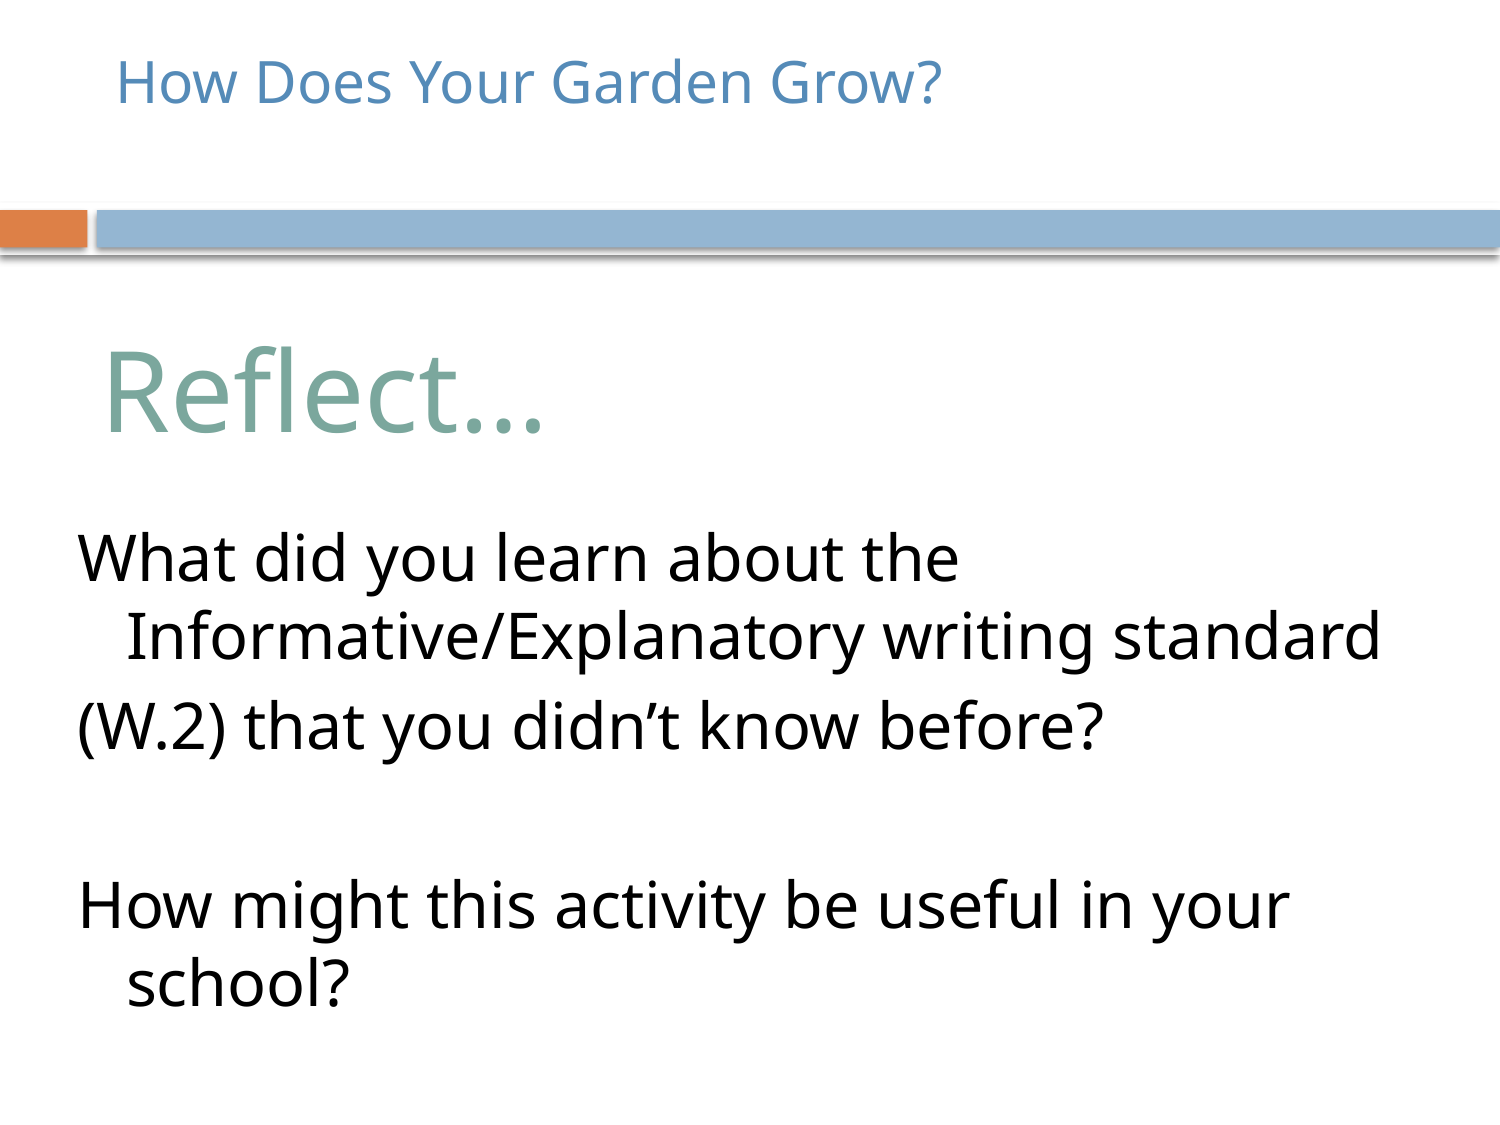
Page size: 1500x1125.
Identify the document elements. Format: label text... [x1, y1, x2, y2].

text_box Reflect… [85, 312, 564, 463]
list What did you learn about the Informative/Explanatory writing standard (W.2) that you didn’t know before? How might this activity be useful in your school? [62, 437, 1413, 1038]
title How Does Your Garden Grow? [100, 37, 1438, 200]
